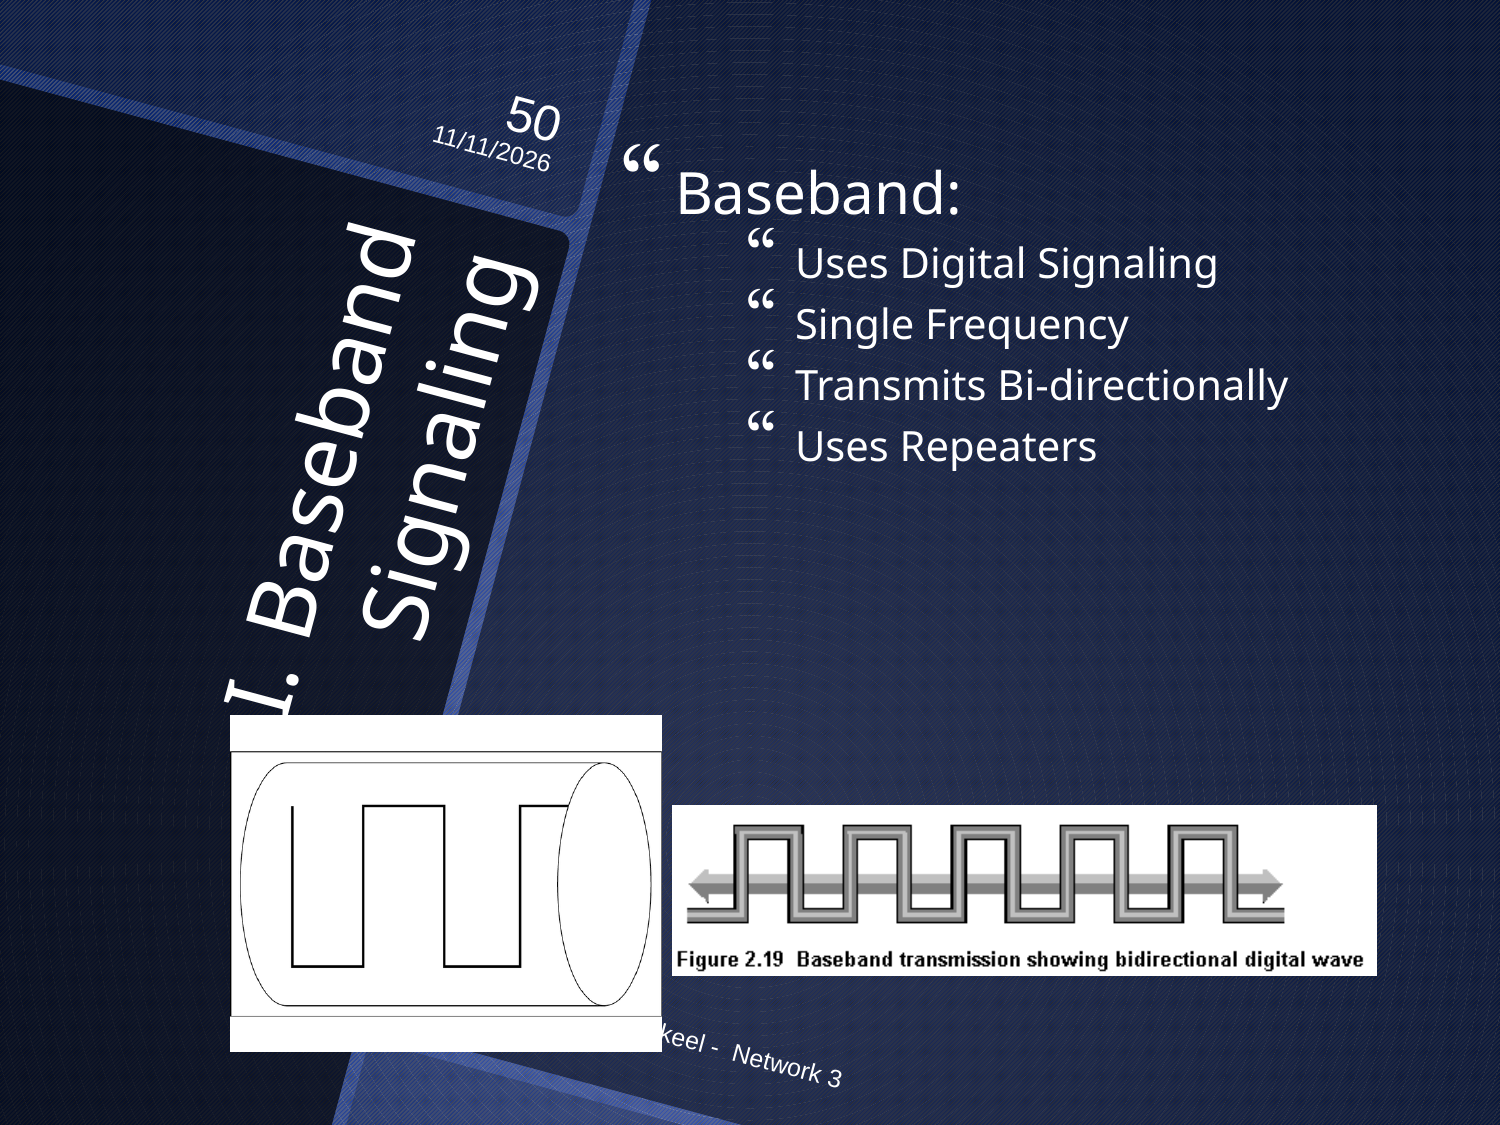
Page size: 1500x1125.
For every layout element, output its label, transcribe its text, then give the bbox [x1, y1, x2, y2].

picture [229, 715, 663, 1053]
title I. Baseband Signaling [69, 181, 554, 1024]
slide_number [274, 81, 569, 197]
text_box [671, 804, 1377, 977]
slide_number 50 [206, 1, 585, 157]
list Baseband: Uses Digital Signaling Single Frequency Transmits Bi-directionally Uses Repeaters [600, 162, 1425, 948]
footer Fatimah AlAkeel - Network 3 [663, 1003, 903, 1123]
